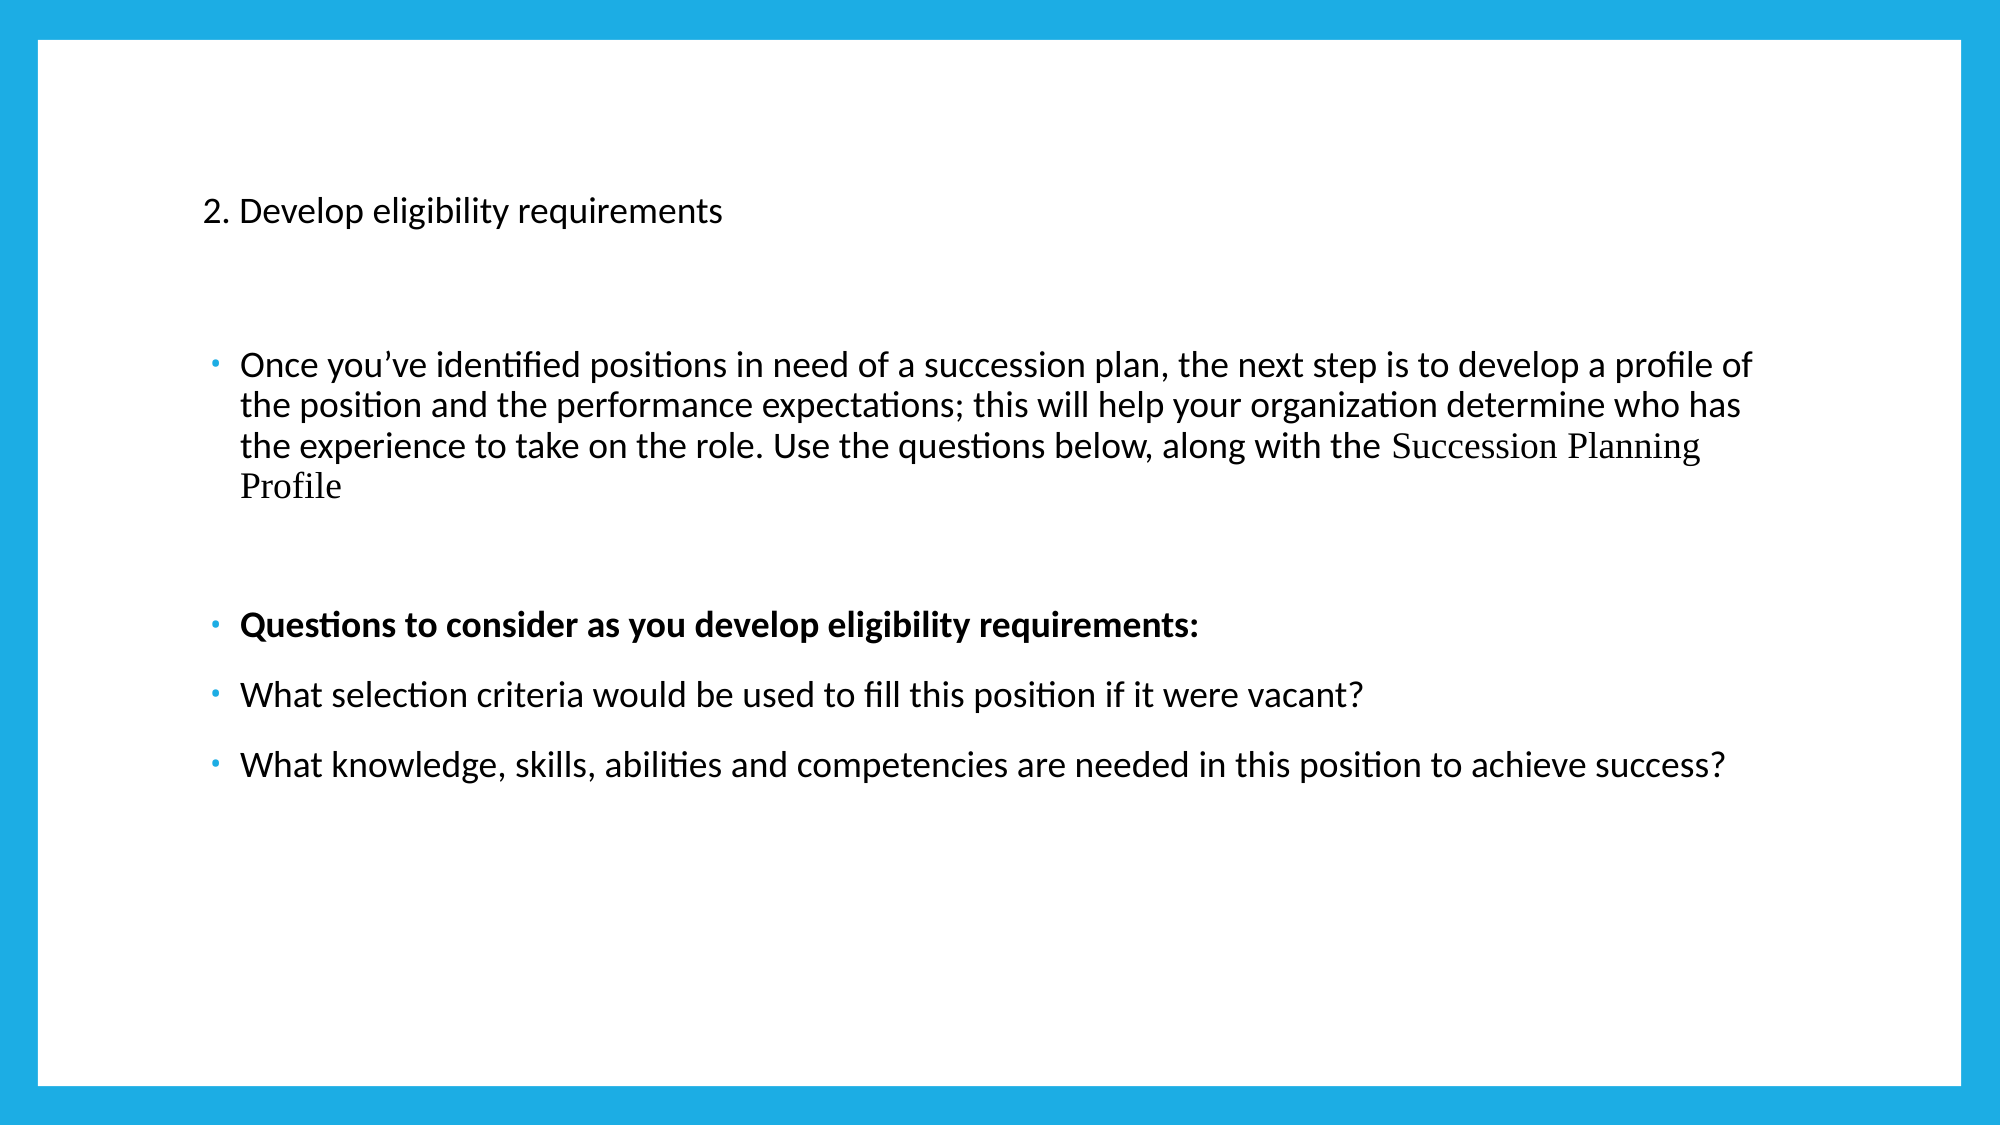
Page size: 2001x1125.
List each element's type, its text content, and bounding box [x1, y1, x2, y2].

title 2. Develop eligibility requirements [187, 99, 1808, 323]
list Once you’ve identified positions in need of a succession plan, the next step is to develop a profile of the position and the performance expectations; this will help your organization determine who has the experience to take on the role. Use the questions below, along with the Succession Planning Profile Questions to consider as you develop eligibility requirements: What selection criteria would be used to fill this position if it were vacant? What knowledge, skills, abilities and competencies are needed in this position to achieve success? [187, 337, 1808, 1000]
